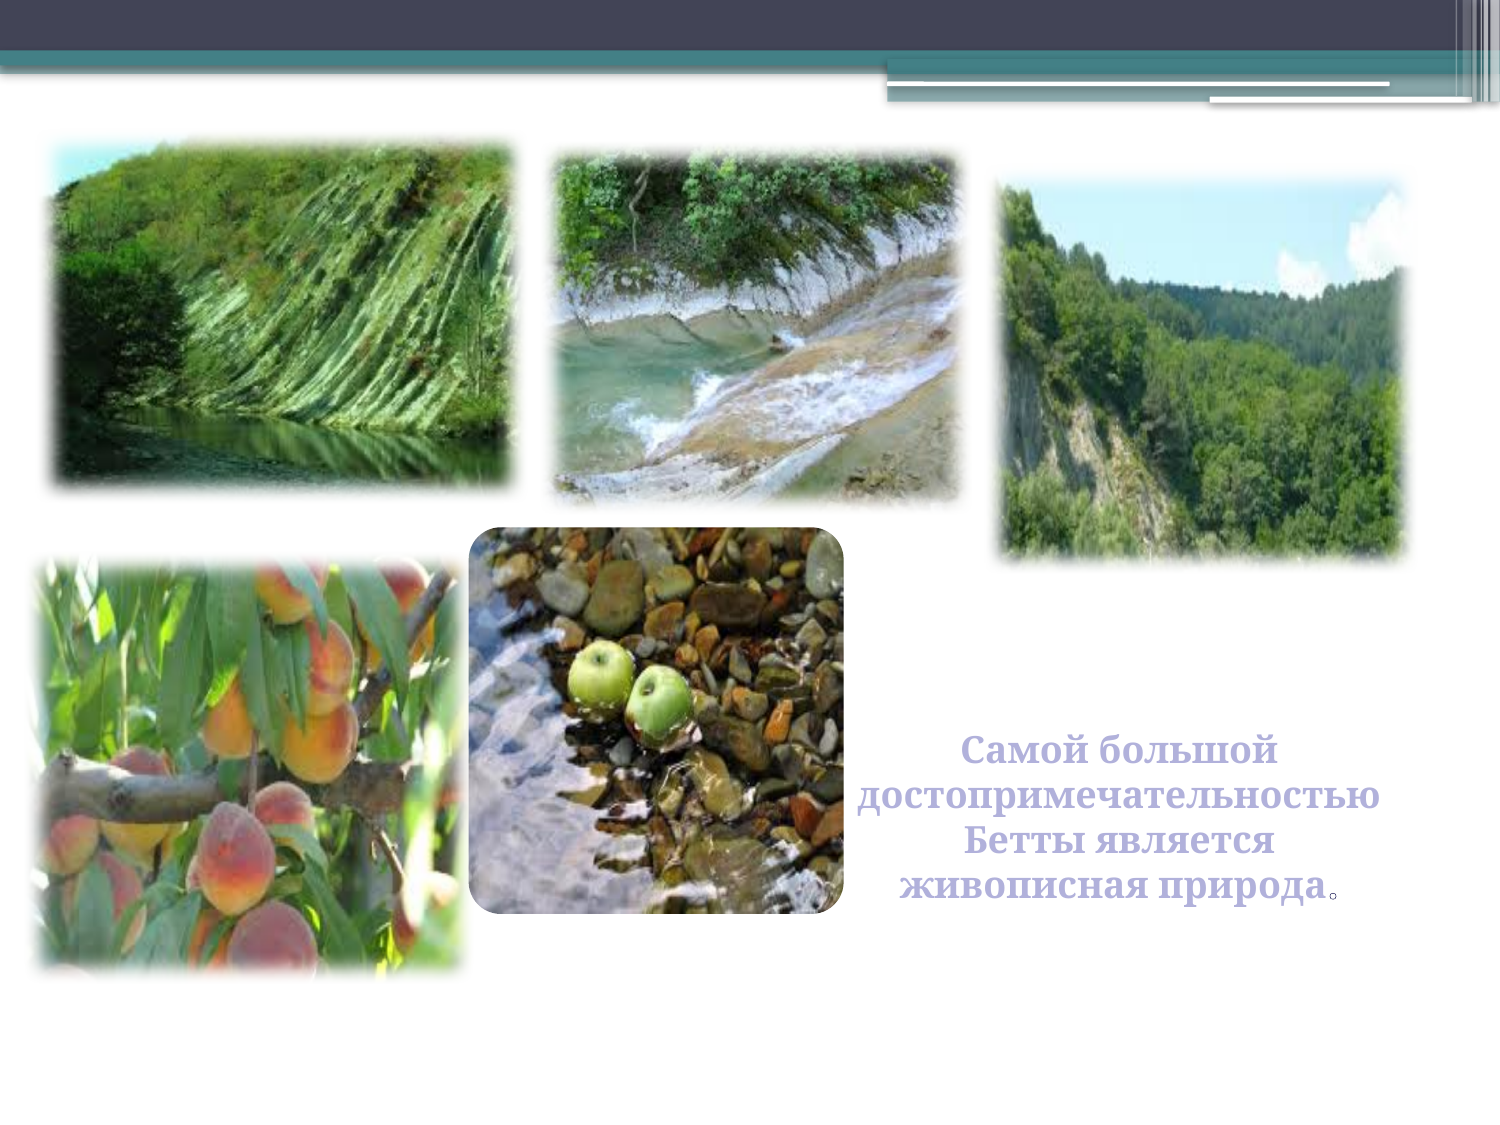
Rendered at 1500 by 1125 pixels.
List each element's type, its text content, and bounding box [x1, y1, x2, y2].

text_box Самой большой достопримечательностью Бетты является живописная природа. [849, 538, 1407, 914]
picture [23, 527, 844, 985]
picture [34, 128, 528, 505]
picture [984, 163, 1419, 575]
picture [538, 140, 973, 516]
